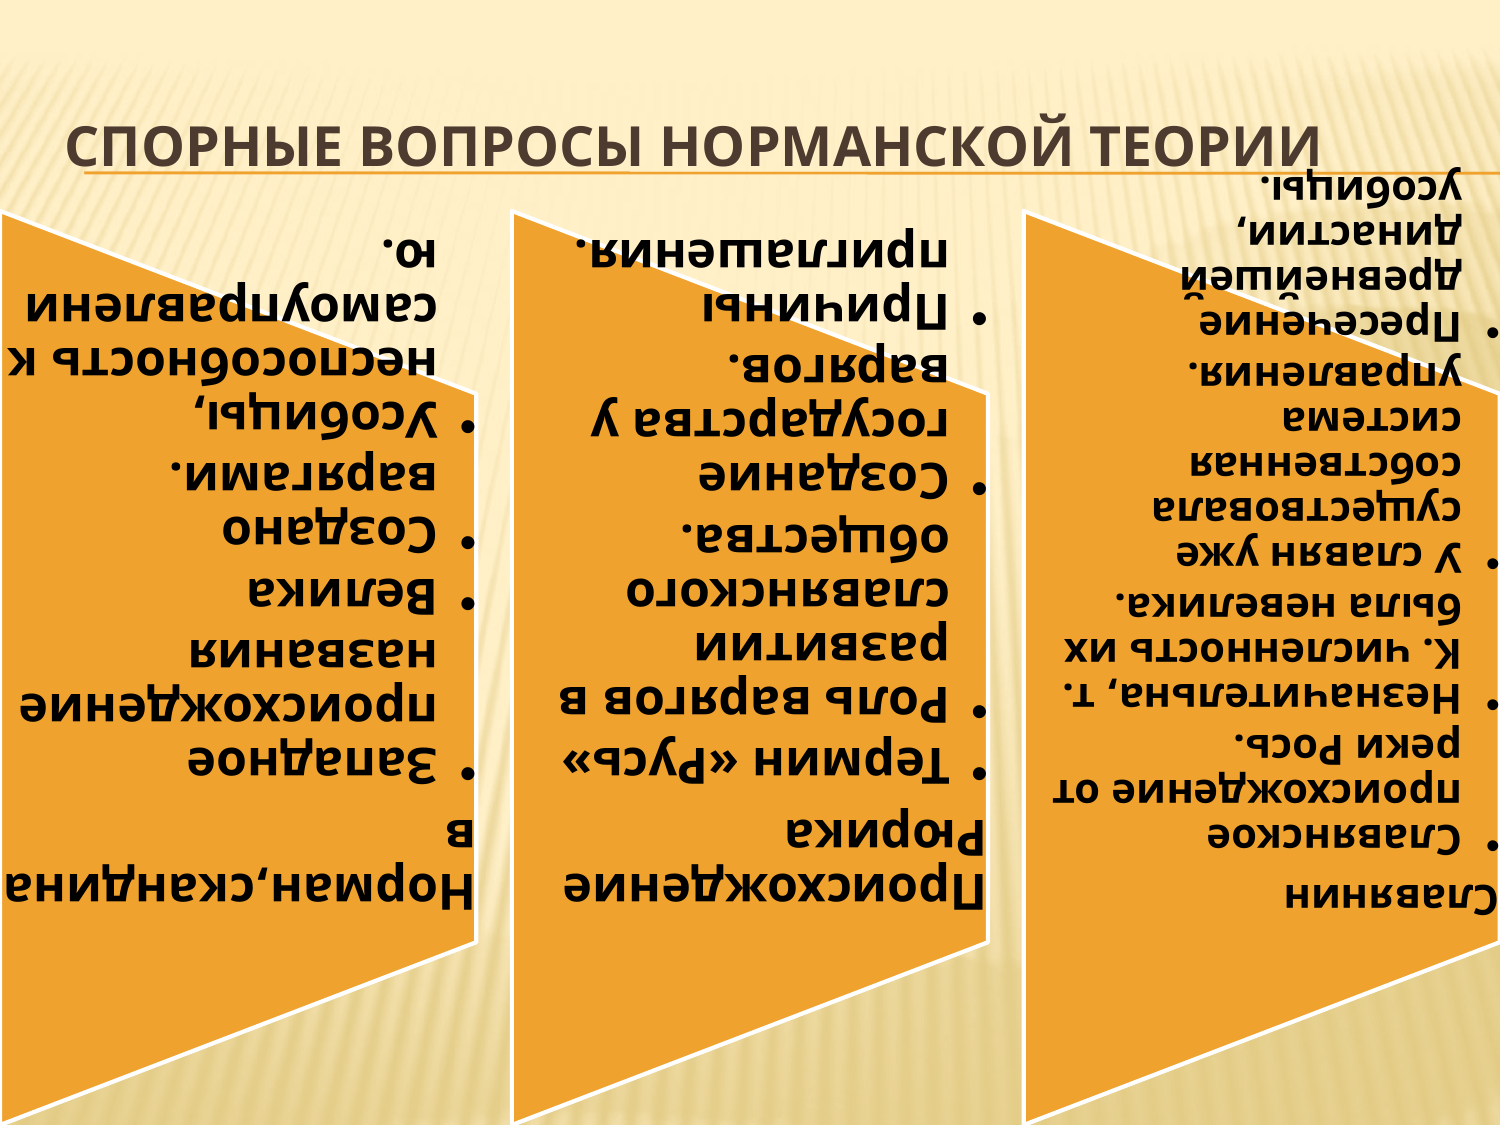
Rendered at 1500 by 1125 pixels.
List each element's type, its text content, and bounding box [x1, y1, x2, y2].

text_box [0, 210, 1500, 1125]
title Спорные вопросы норманской теории [50, 75, 1475, 209]
